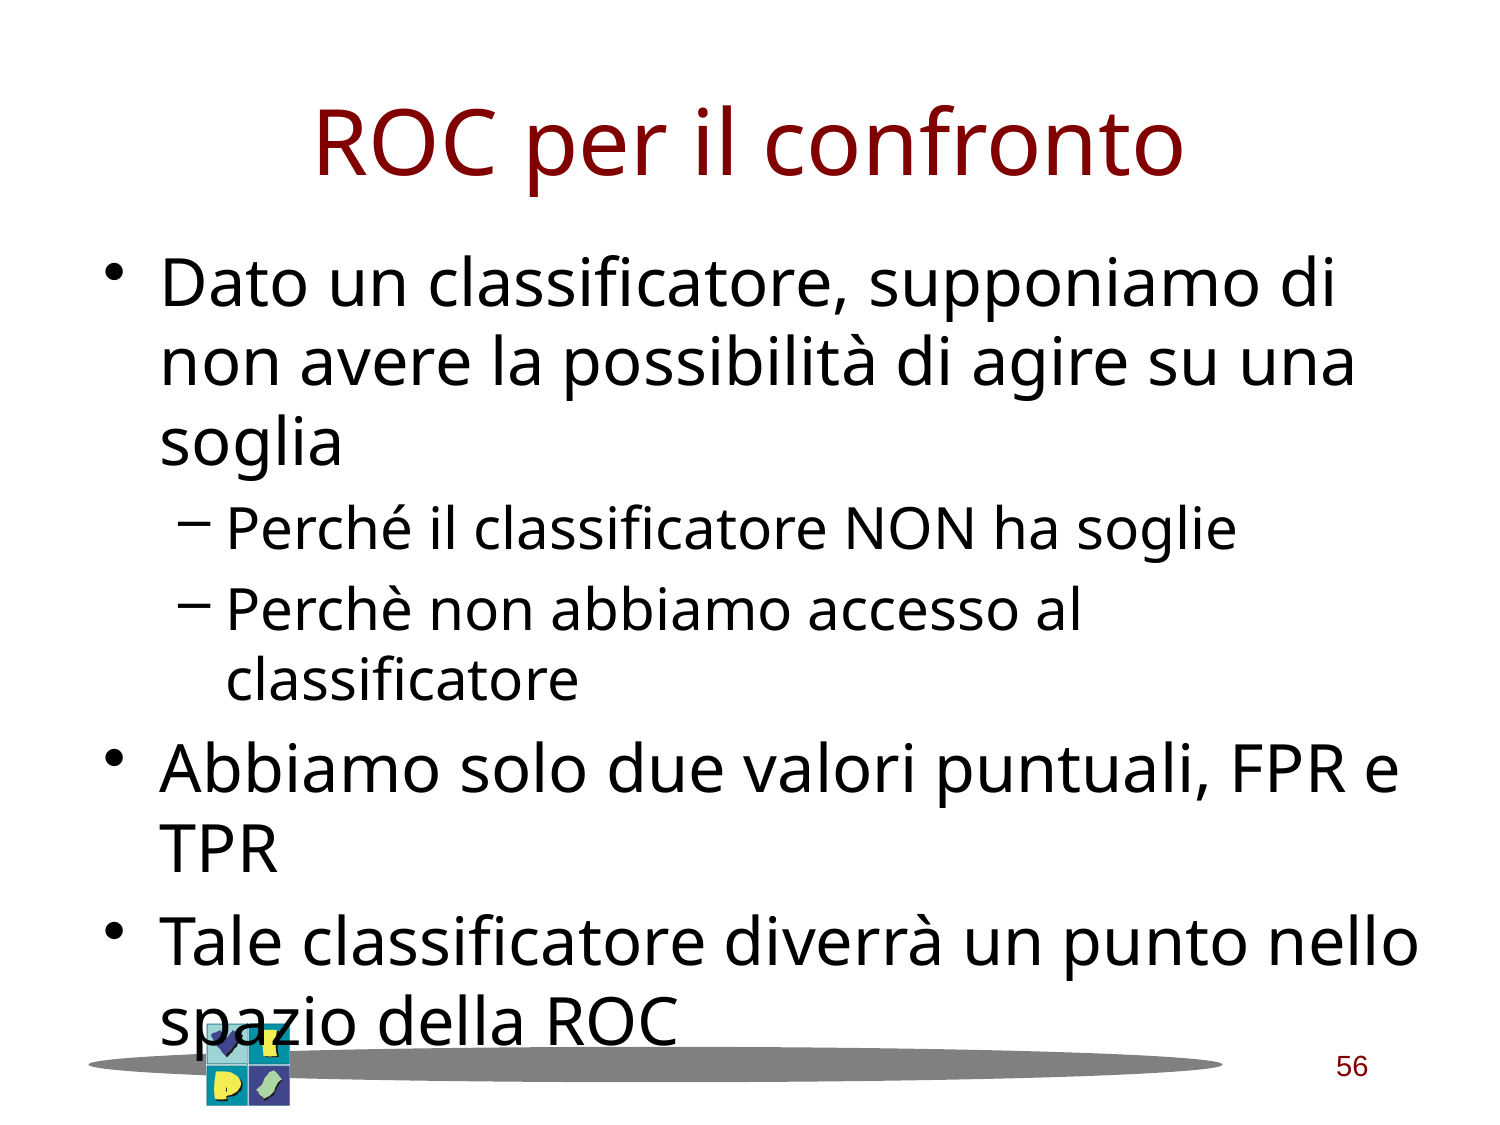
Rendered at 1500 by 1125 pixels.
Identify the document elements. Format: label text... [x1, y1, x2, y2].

list Dato un classificatore, supponiamo di non avere la possibilità di agire su una soglia Perché il classificatore NON ha soglie Perchè non abbiamo accesso al classificatore Abbiamo solo due valori puntuali, FPR e TPR Tale classificatore diverrà un punto nello spazio della ROC [88, 231, 1439, 975]
picture [206, 1023, 290, 1106]
title ROC per il confronto [75, 45, 1425, 233]
slide_number 56 [1033, 1039, 1384, 1118]
